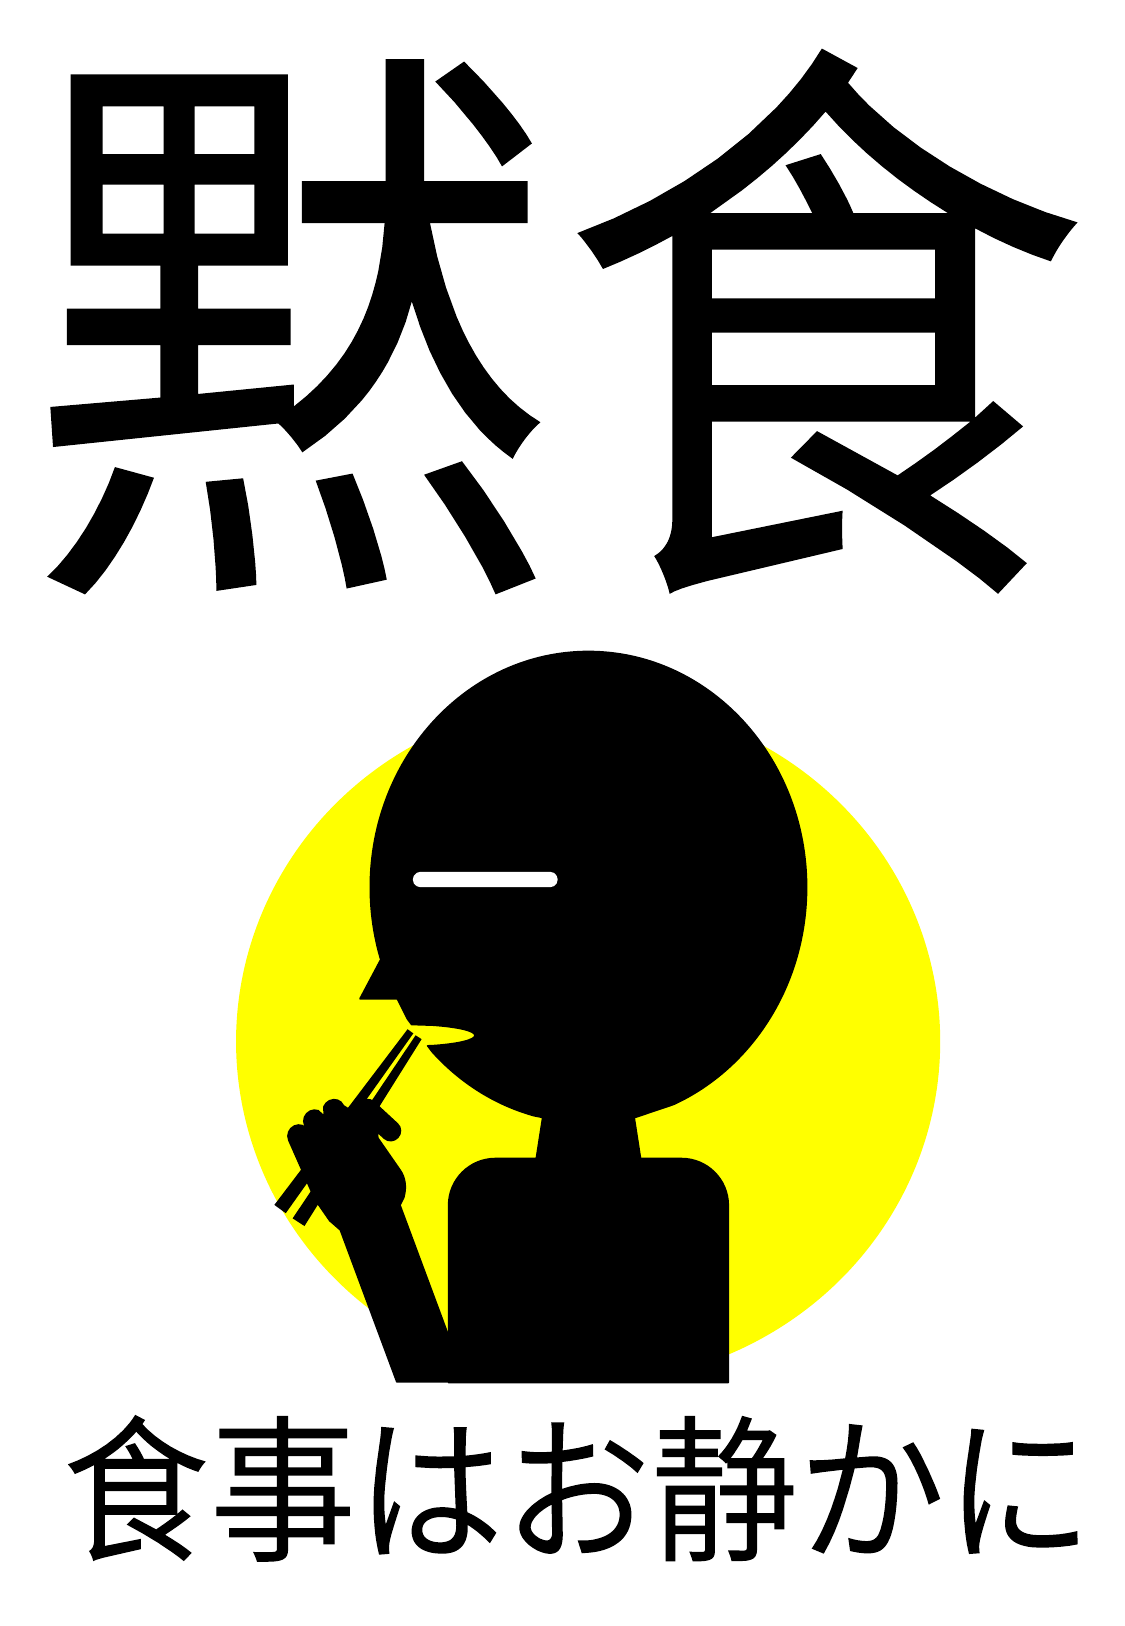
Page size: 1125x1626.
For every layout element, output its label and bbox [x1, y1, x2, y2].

text_box [812, 775, 943, 1308]
text_box [237, 651, 807, 1383]
